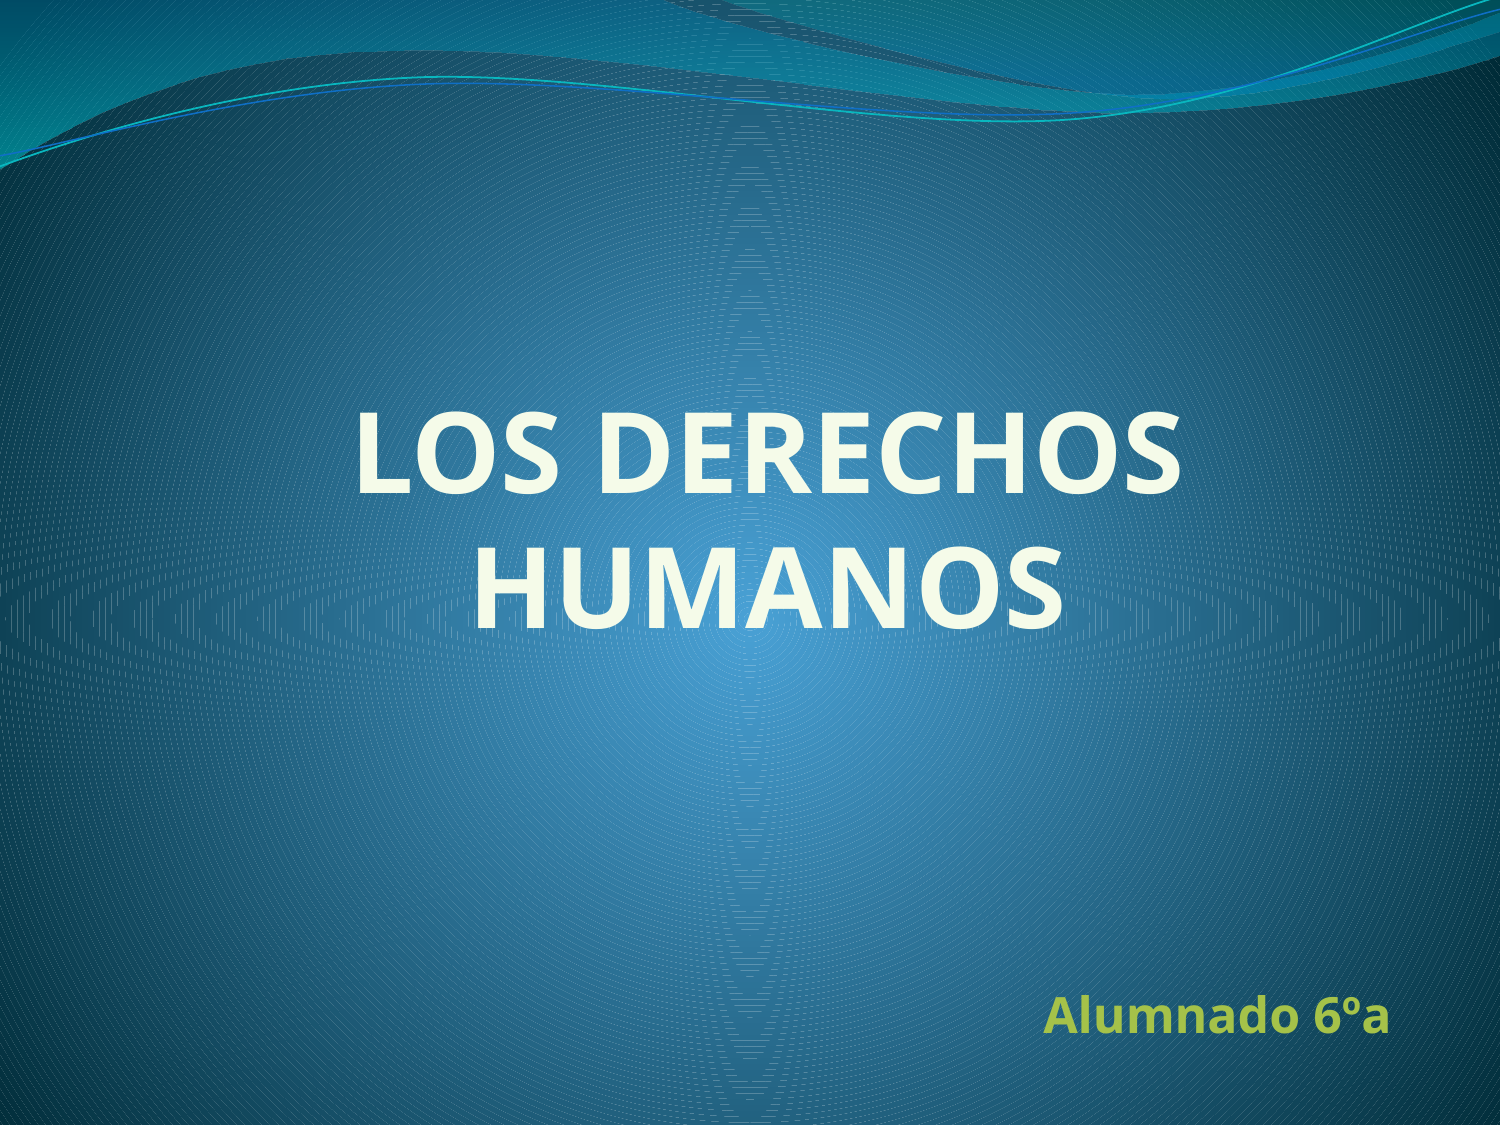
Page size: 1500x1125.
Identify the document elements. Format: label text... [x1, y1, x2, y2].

text_box LOS DERECHOS HUMANOS Alumnado 6ºa [35, 373, 1500, 1064]
